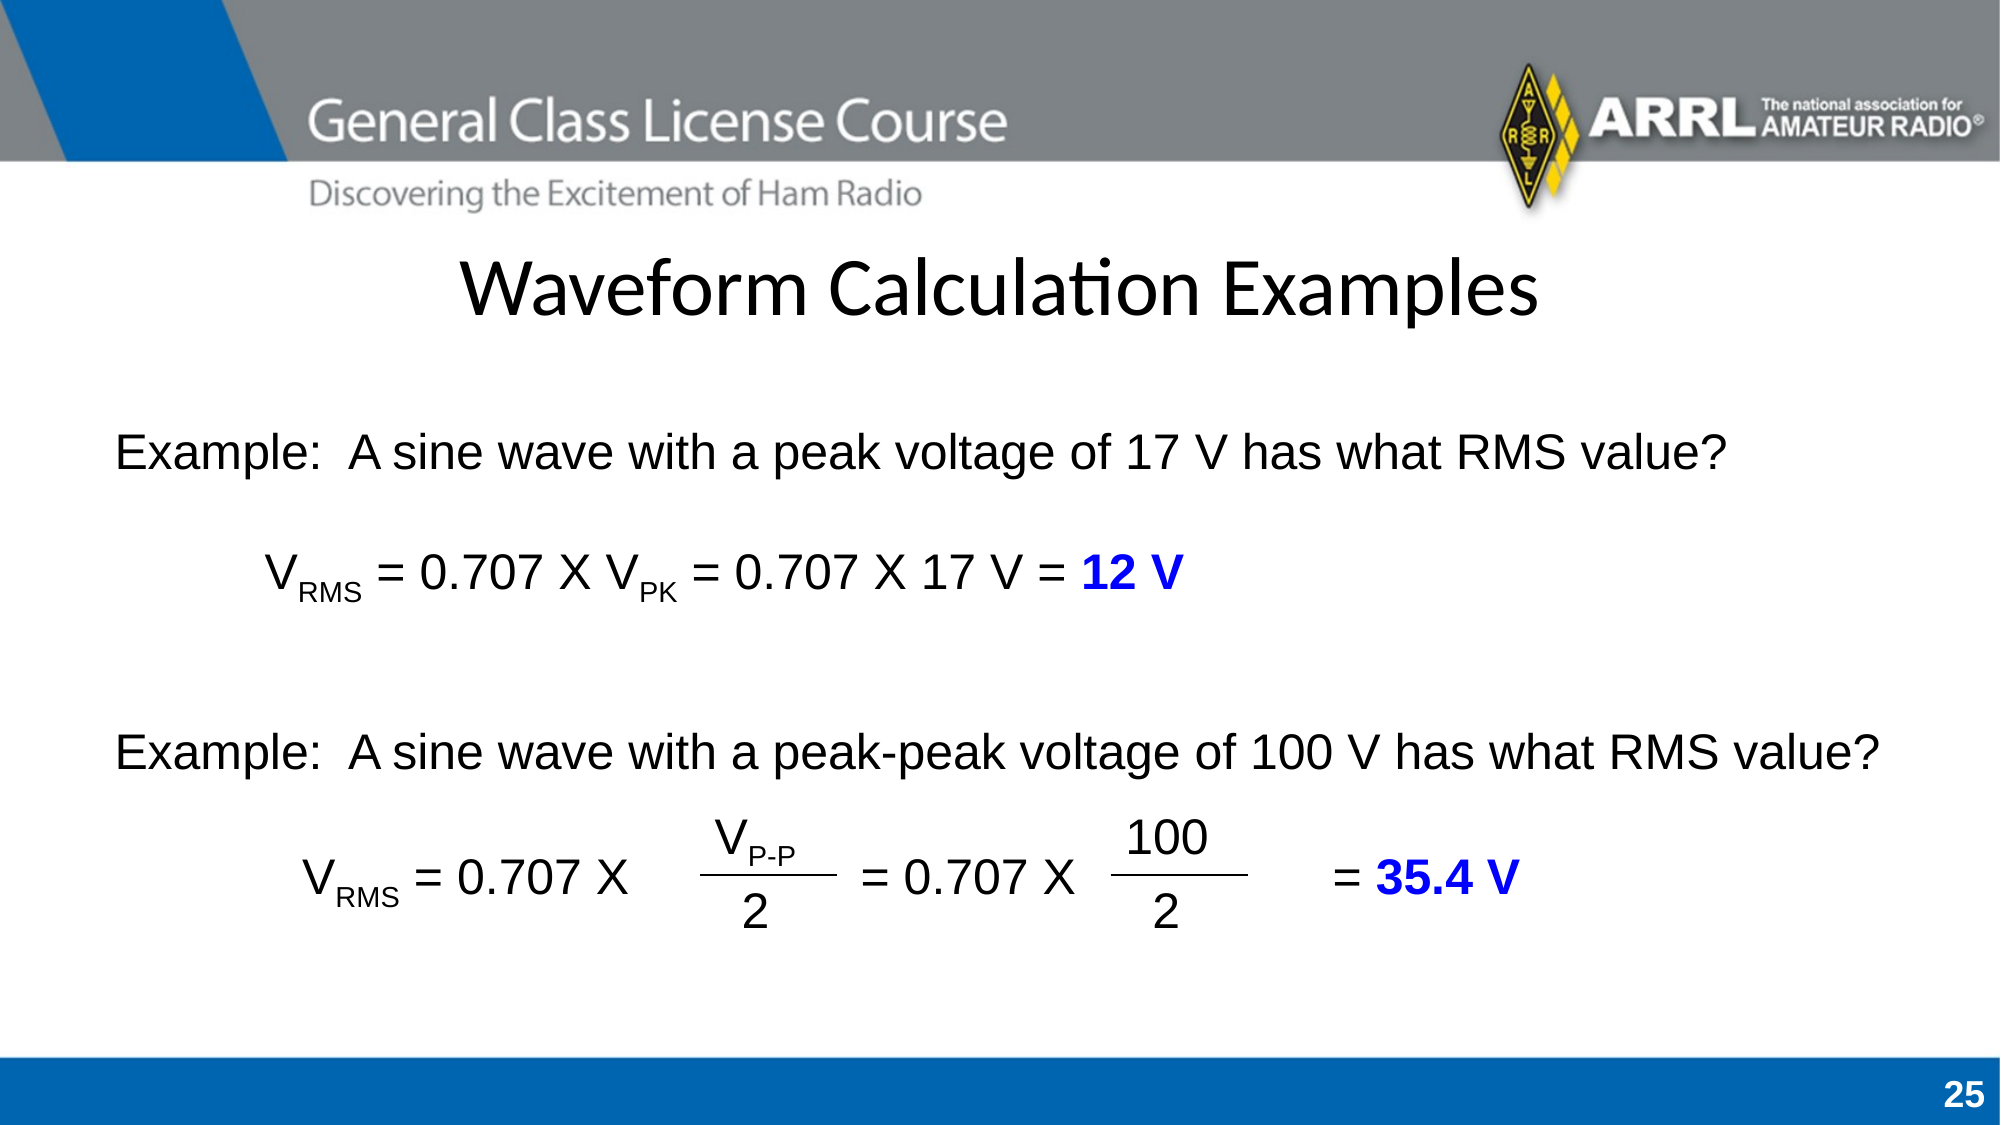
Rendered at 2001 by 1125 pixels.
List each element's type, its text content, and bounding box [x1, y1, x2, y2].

picture [0, 0, 2001, 1125]
text_box 25 [1875, 1062, 2000, 1123]
text_box = 0.707 X [831, 837, 1111, 913]
title Waveform Calculation Examples [99, 224, 1900, 413]
text_box VRMS = 0.707 X [287, 837, 726, 921]
text_box Example: A sine wave with a peak voltage of 17 V has what RMS value? VRMS = 0.707 X VPK = 0.707 X 17 V = 12 V [99, 412, 1838, 616]
text_box 2 [1137, 884, 1243, 947]
text_box Example: A sine wave with a peak-peak voltage of 100 V has what RMS value? [99, 712, 1913, 788]
text_box = 35.4 V [1303, 837, 1583, 913]
text_box 2 [726, 884, 832, 947]
text_box VP-P [699, 796, 863, 874]
text_box 100 [1110, 796, 1274, 872]
